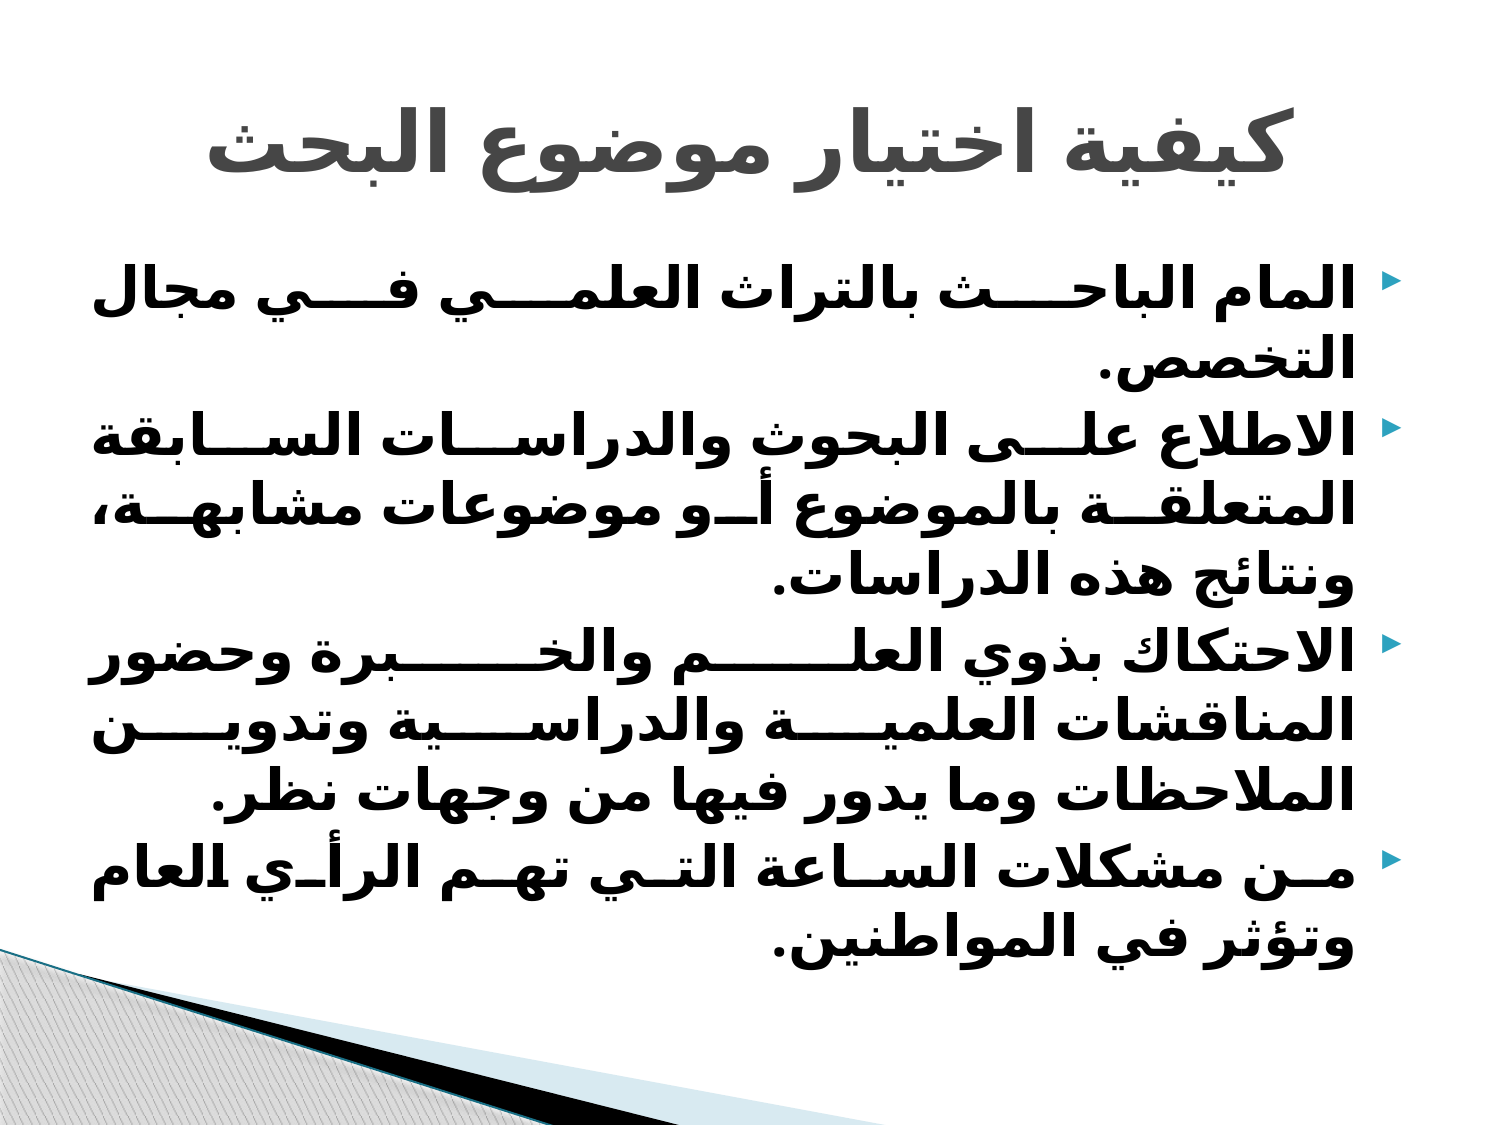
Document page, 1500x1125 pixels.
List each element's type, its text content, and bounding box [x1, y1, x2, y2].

title كيفية اختيار موضوع البحث [75, 45, 1425, 233]
list المام الباحث بالتراث العلمي في مجال التخصص. الاطلاع على البحوث والدراسات السابقة المتعلقة بالموضوع أو موضوعات مشابهة، ونتائج هذه الدراسات. الاحتكاك بذوي العلم والخبرة وحضور المناقشات العلمية والدراسية وتدوين الملاحظات وما يدور فيها من وجهات نظر. من مشكلات الساعة التي تهم الرأي العام وتؤثر في المواطنين. [75, 243, 1425, 986]
